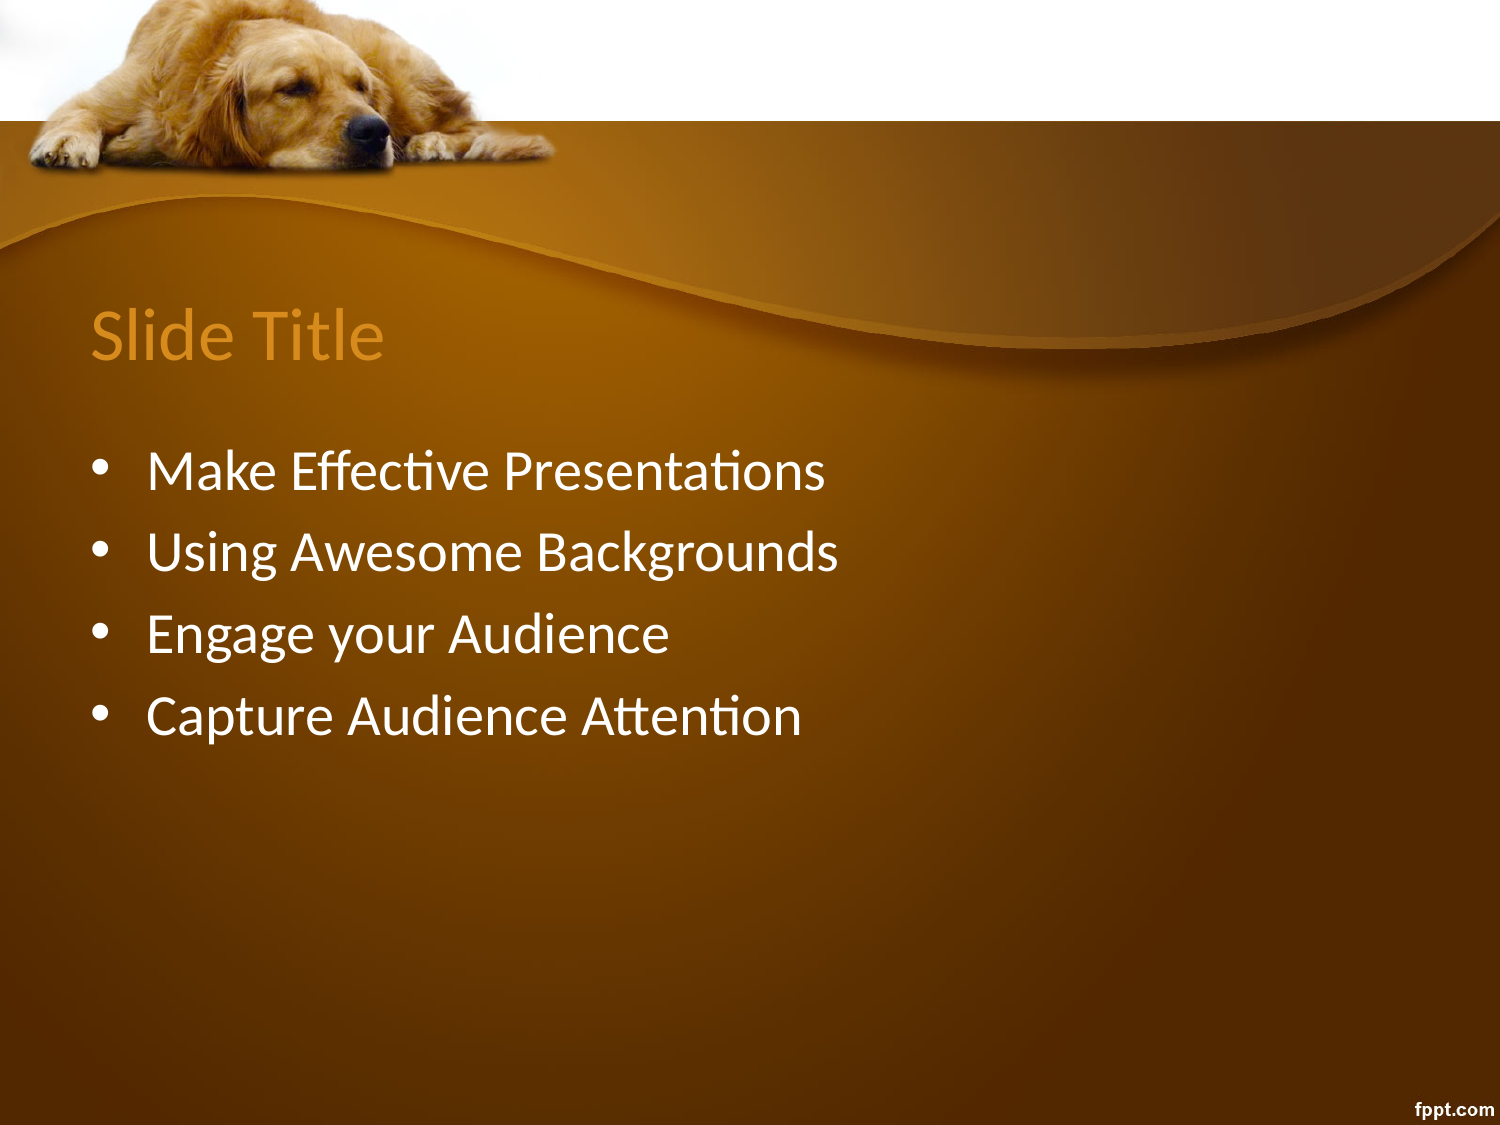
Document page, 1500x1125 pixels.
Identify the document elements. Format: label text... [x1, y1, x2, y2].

list Make Effective Presentations Using Awesome Backgrounds Engage your Audience Capture Audience Attention [75, 424, 1425, 1068]
picture [0, 0, 1500, 1125]
title Slide Title [75, 236, 1425, 424]
